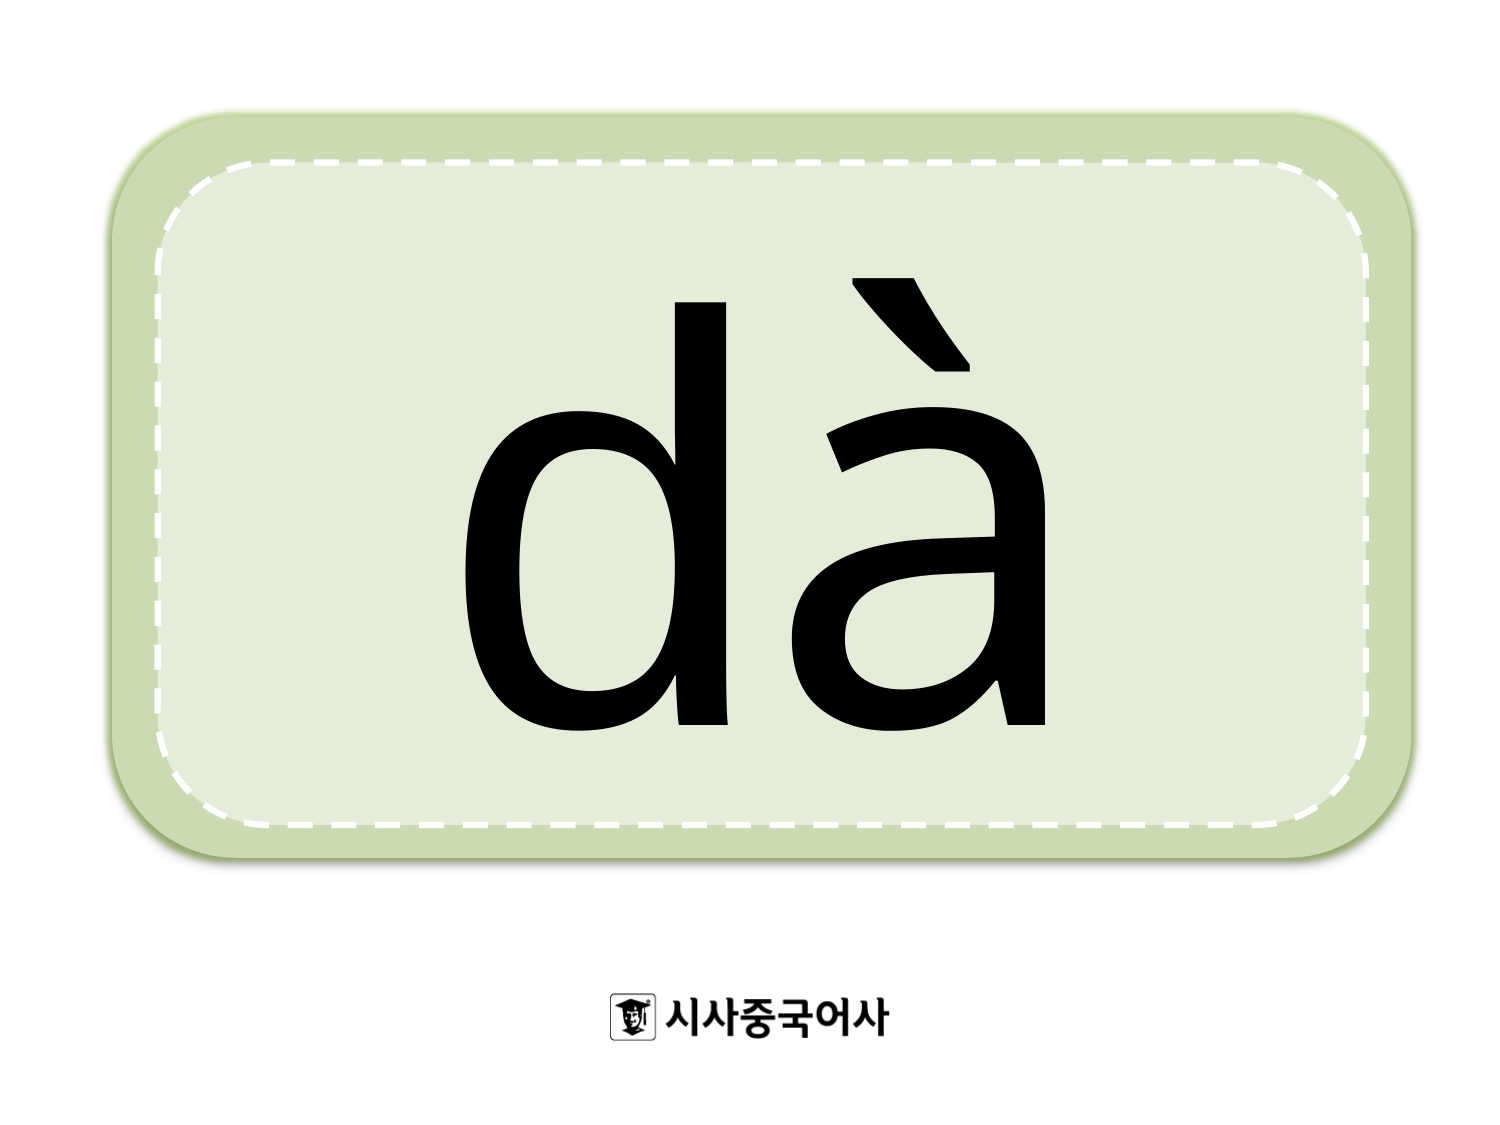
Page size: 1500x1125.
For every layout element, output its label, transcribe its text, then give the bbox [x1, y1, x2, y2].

picture [602, 987, 898, 1047]
text_box dà [162, 160, 1371, 824]
